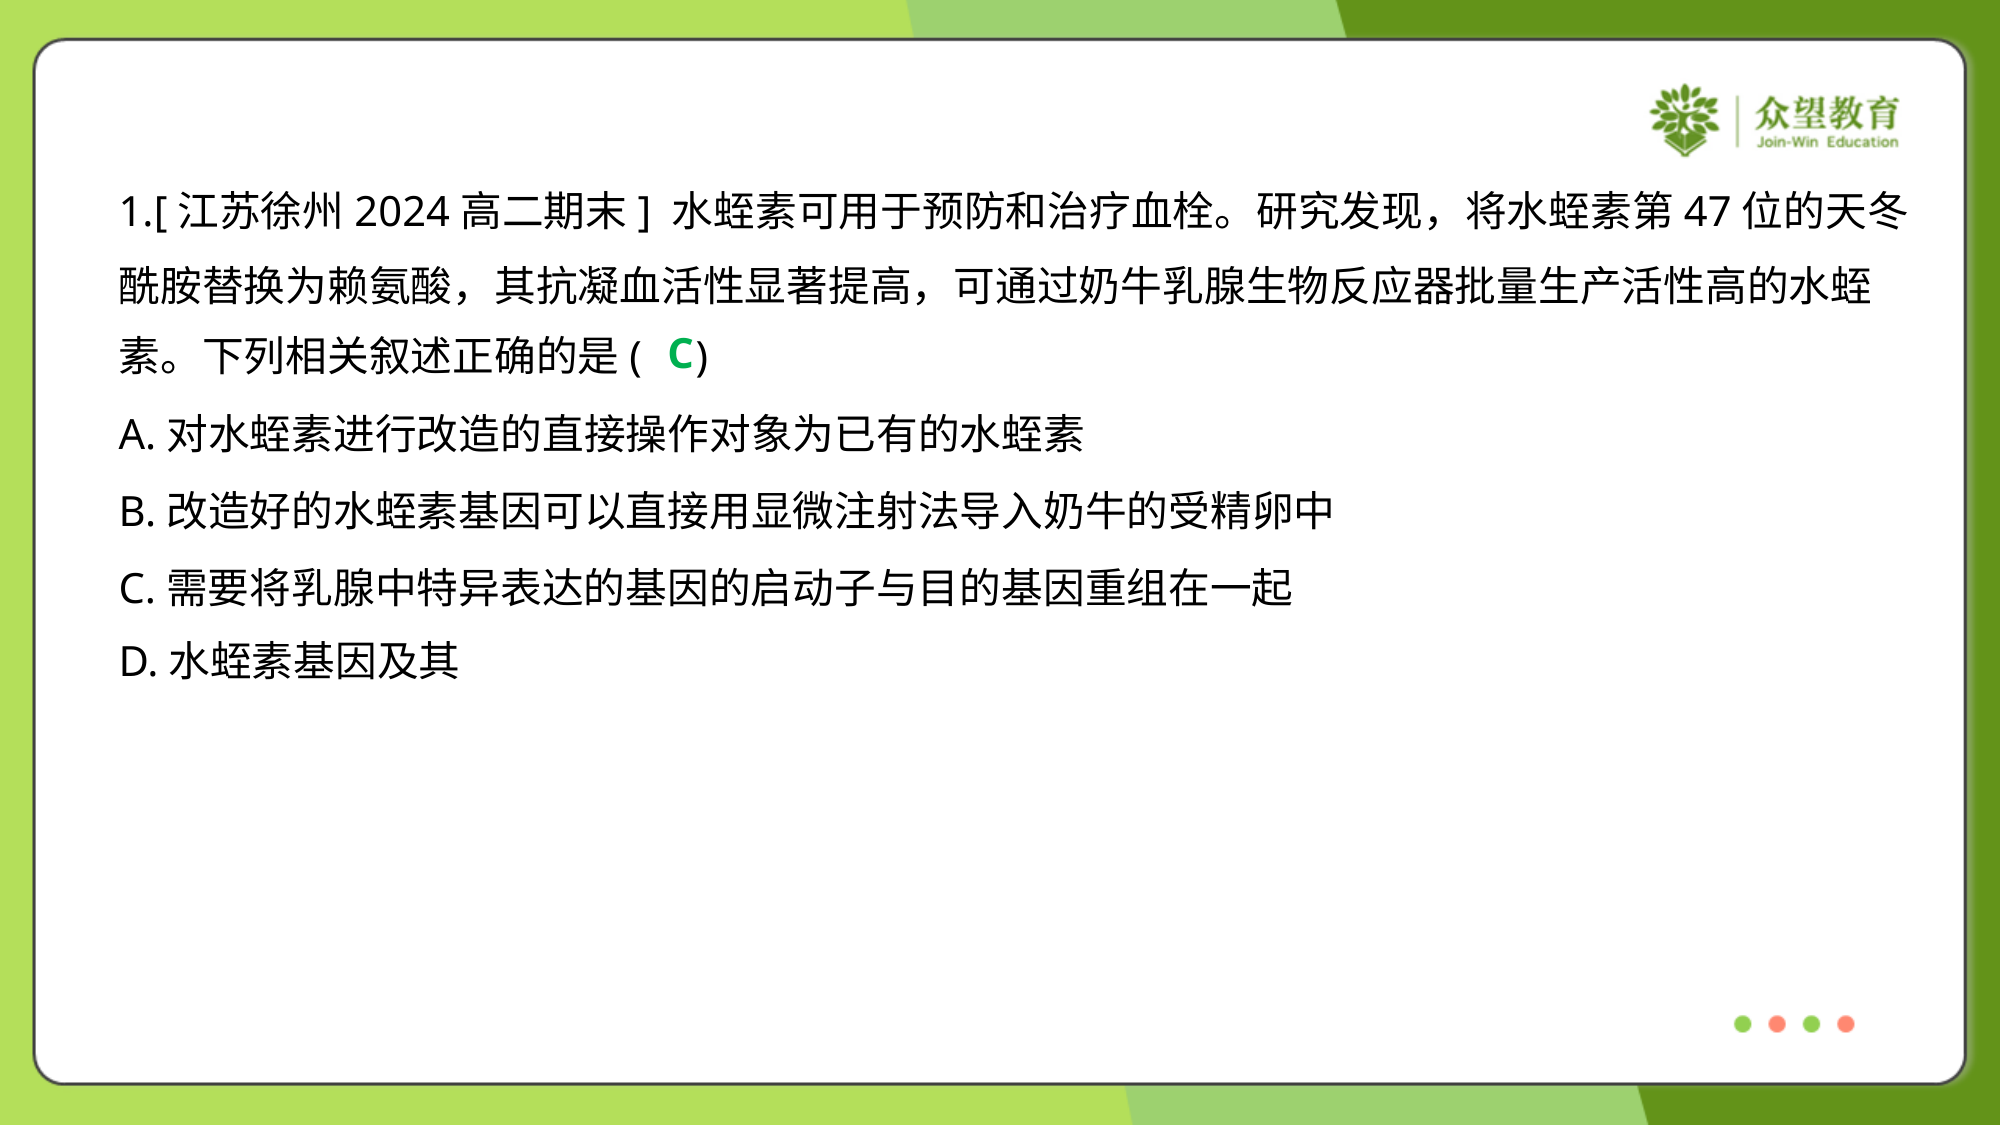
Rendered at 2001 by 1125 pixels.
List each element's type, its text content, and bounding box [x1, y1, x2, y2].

text_box 1.[江苏徐州2024高二期末] 水蛭素可用于预防和治疗血栓。研究发现，将水蛭素第47位的天冬 酰胺替换为赖氨酸，其抗凝血活性显著提高，可通过奶牛乳腺生物反应器批量生产活性高的水蛭 素。下列相关叙述正确的是( ) [118, 159, 1883, 373]
picture [0, 0, 2000, 1125]
text_box C [651, 306, 710, 371]
